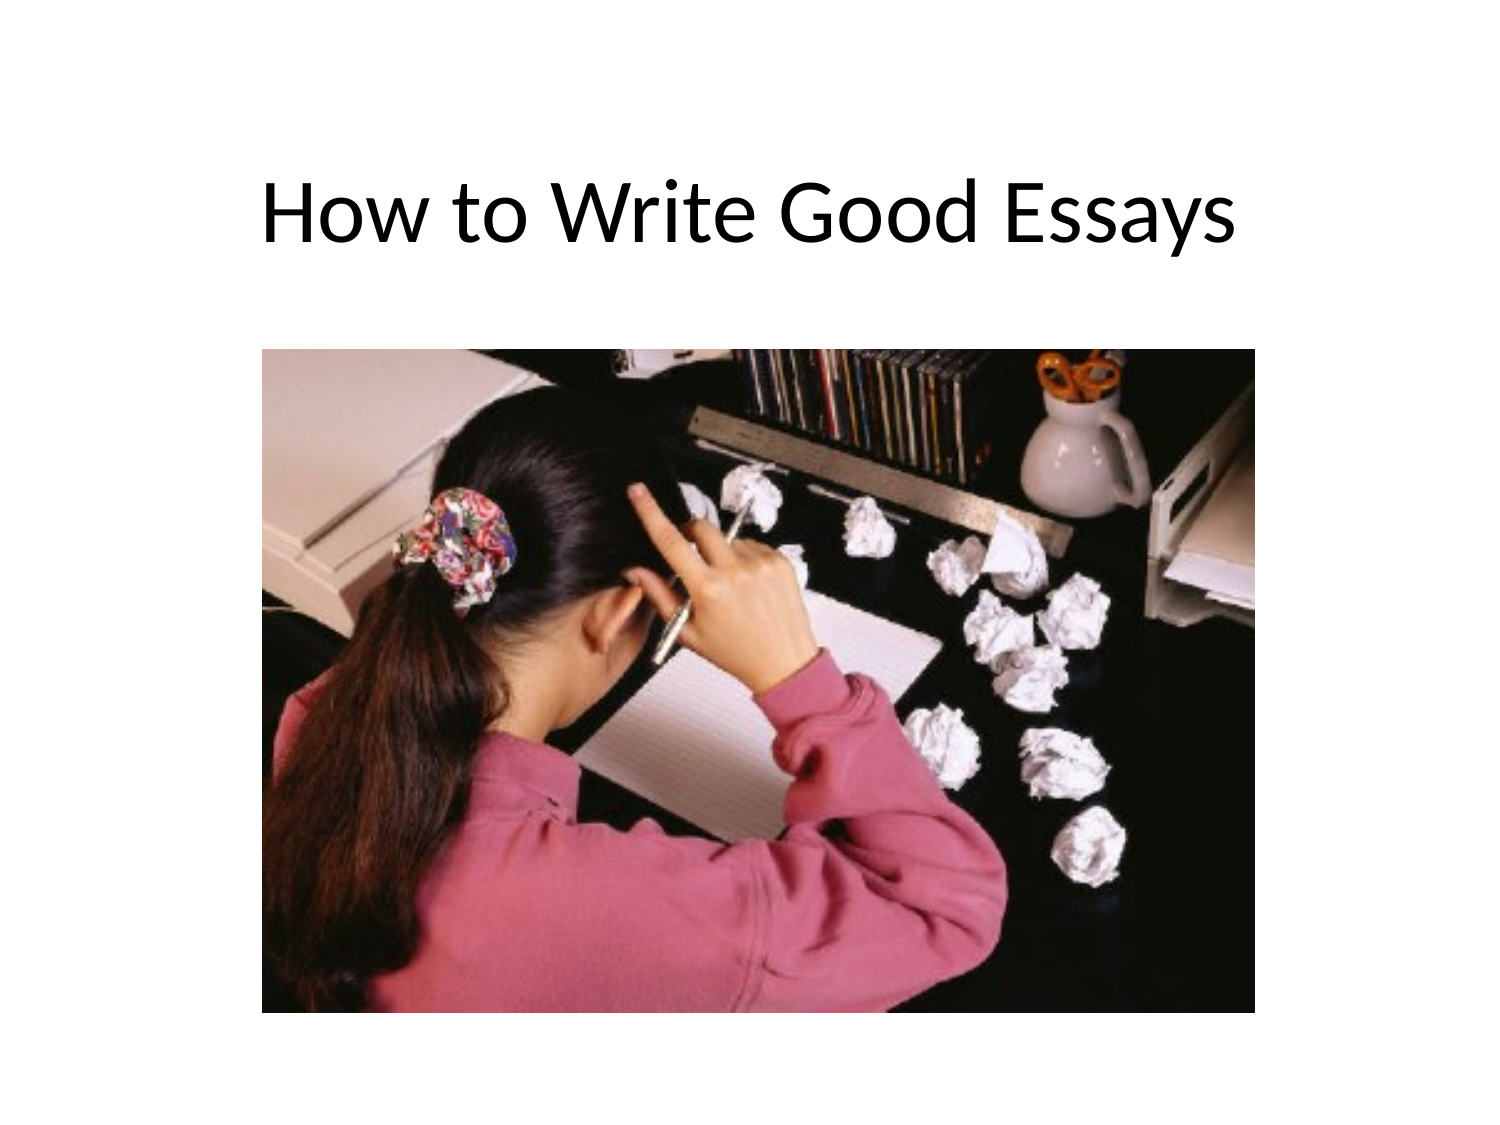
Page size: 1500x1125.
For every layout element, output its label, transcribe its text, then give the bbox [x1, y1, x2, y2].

picture [262, 349, 1256, 1013]
title How to Write Good Essays [112, 112, 1388, 300]
